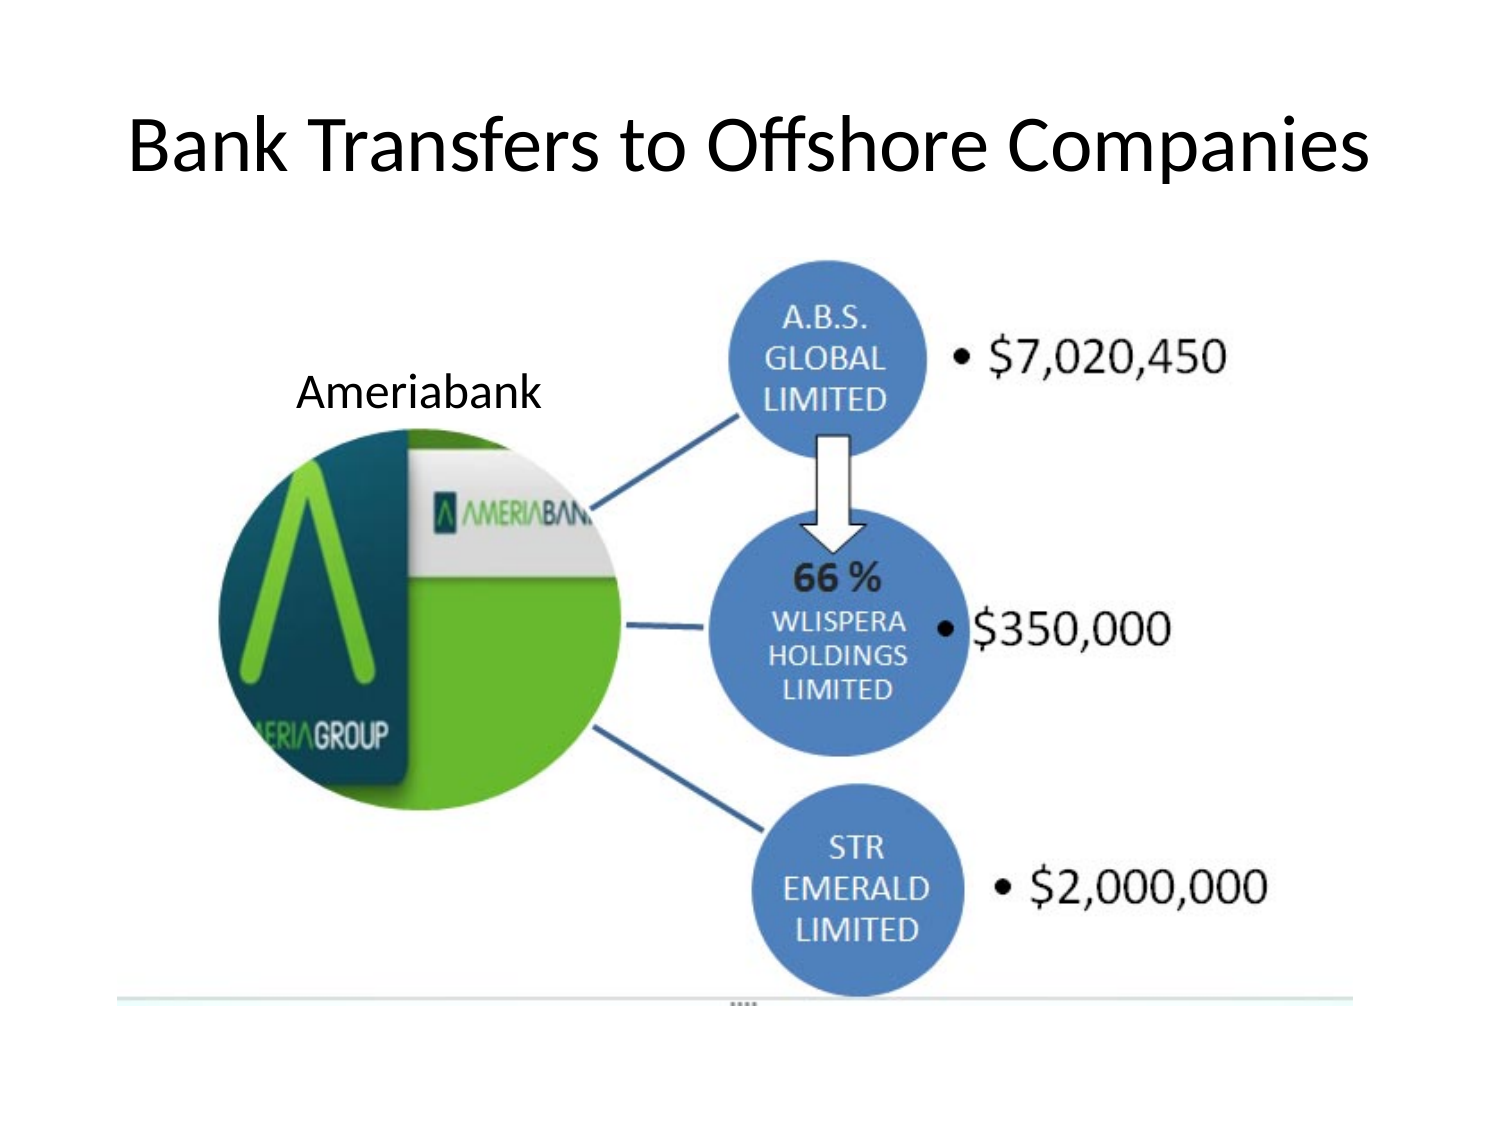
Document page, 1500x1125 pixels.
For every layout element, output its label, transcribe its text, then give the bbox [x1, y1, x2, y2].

title Bank Transfers to Offshore Companies [75, 45, 1425, 233]
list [116, 257, 1354, 1006]
